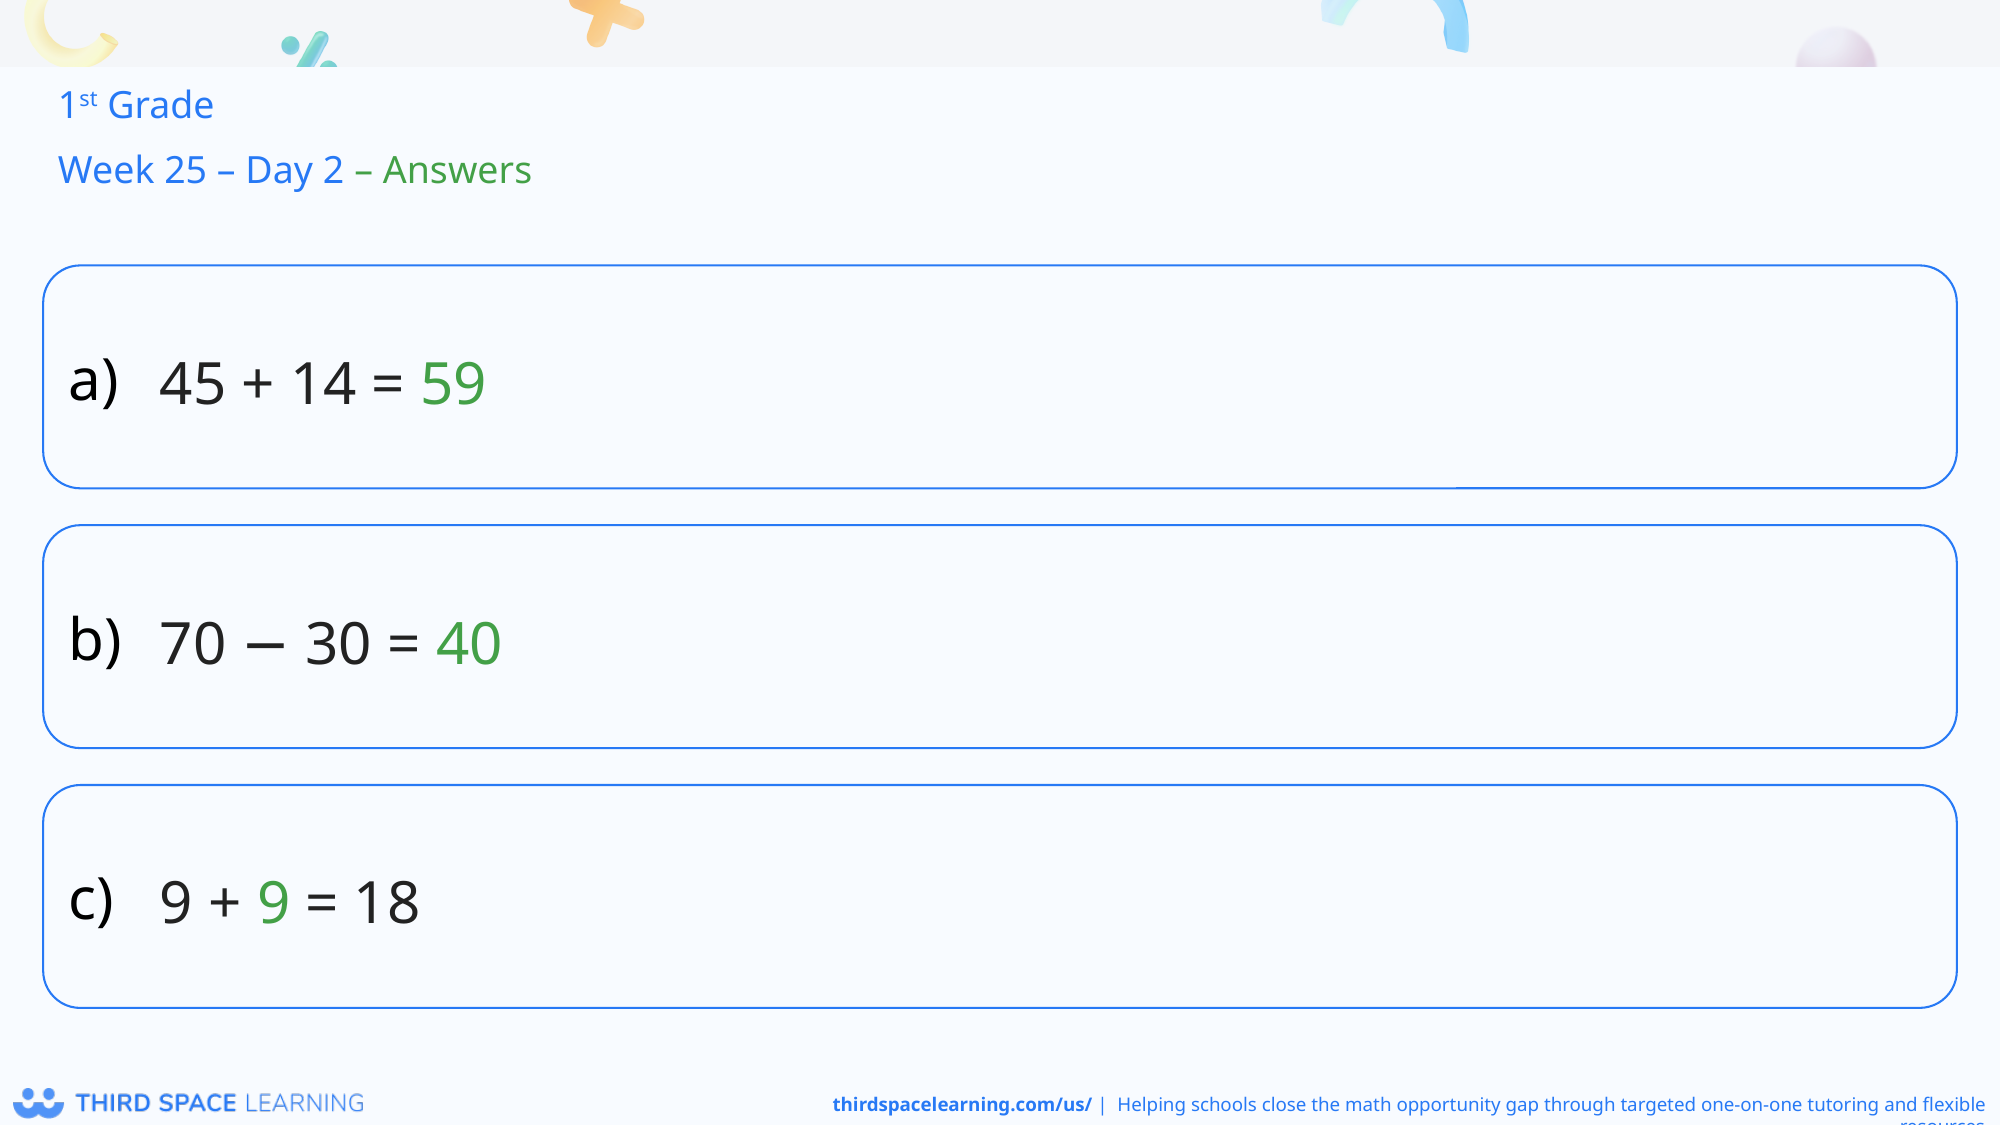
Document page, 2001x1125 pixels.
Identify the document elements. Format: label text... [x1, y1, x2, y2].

picture [0, 0, 2000, 67]
list 9 + 9 = 18 [144, 807, 1922, 994]
list 70 − 30 = 40 [144, 548, 1922, 734]
text_box 1st Grade Week 25 – Day 2 – Answers [43, 73, 705, 212]
list 45 + 14 = 59 [144, 288, 1922, 474]
picture [13, 1088, 365, 1119]
